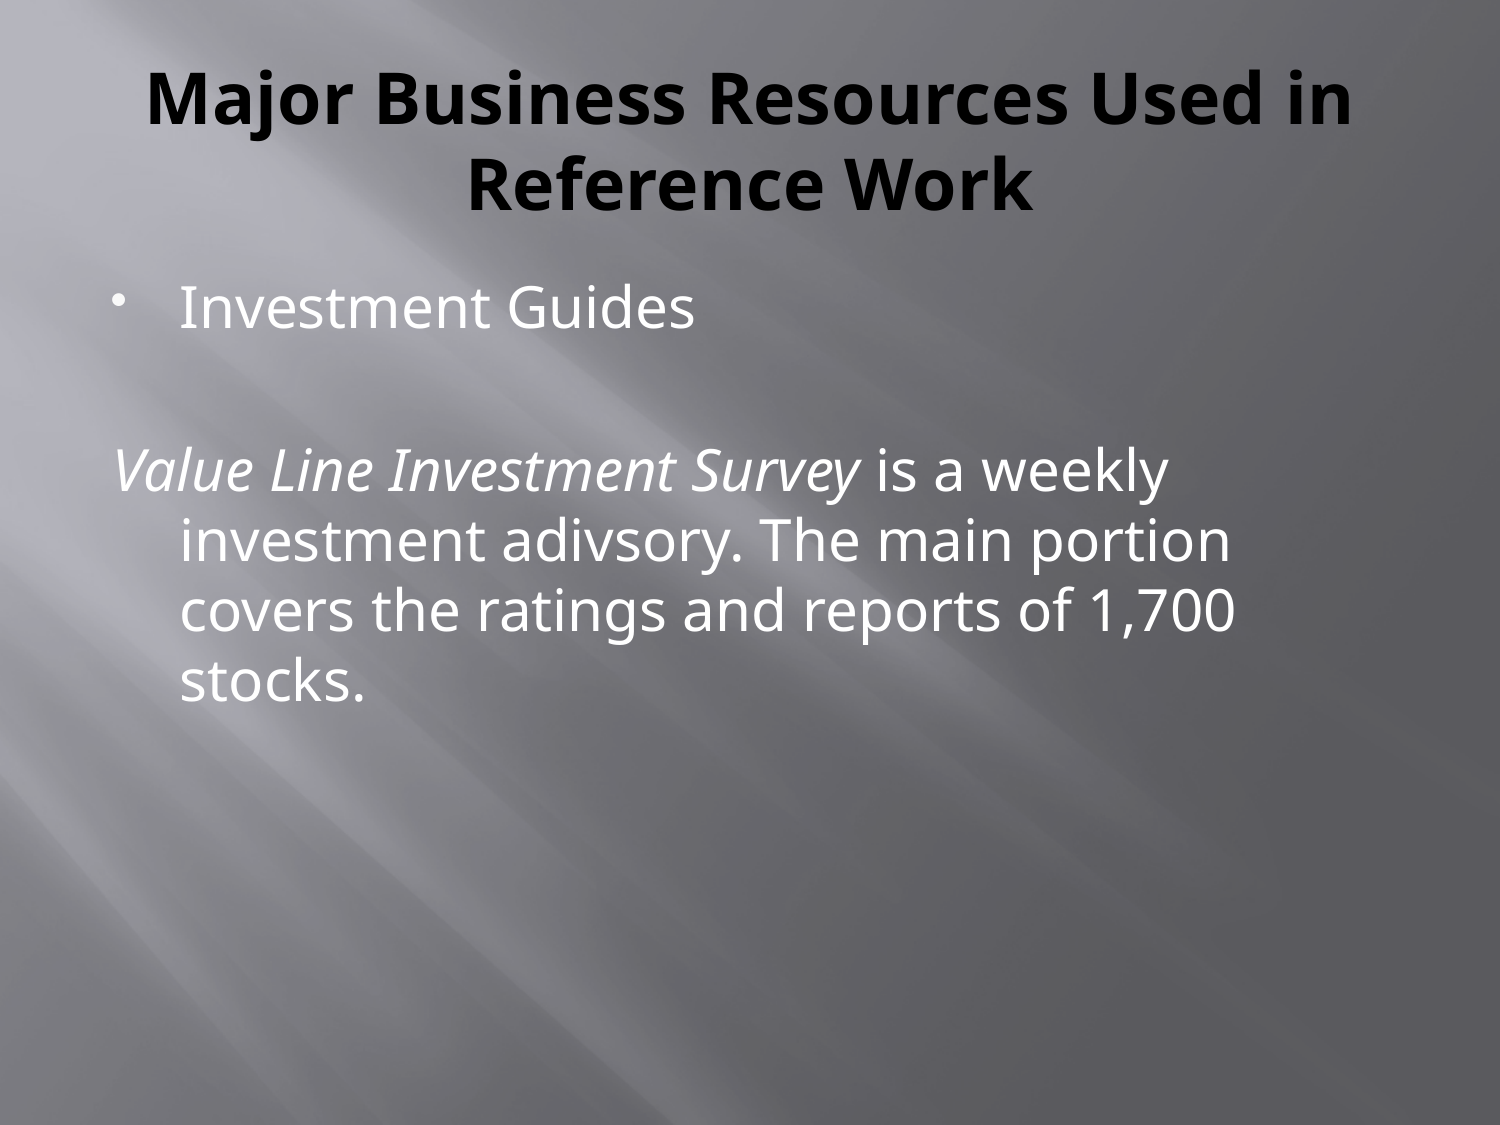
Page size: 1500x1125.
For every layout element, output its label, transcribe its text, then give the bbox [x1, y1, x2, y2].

title Major Business Resources Used in Reference Work [75, 45, 1425, 233]
list Investment Guides Value Line Investment Survey is a weekly investment adivsory. The main portion covers the ratings and reports of 1,700 stocks. [75, 262, 1425, 1035]
